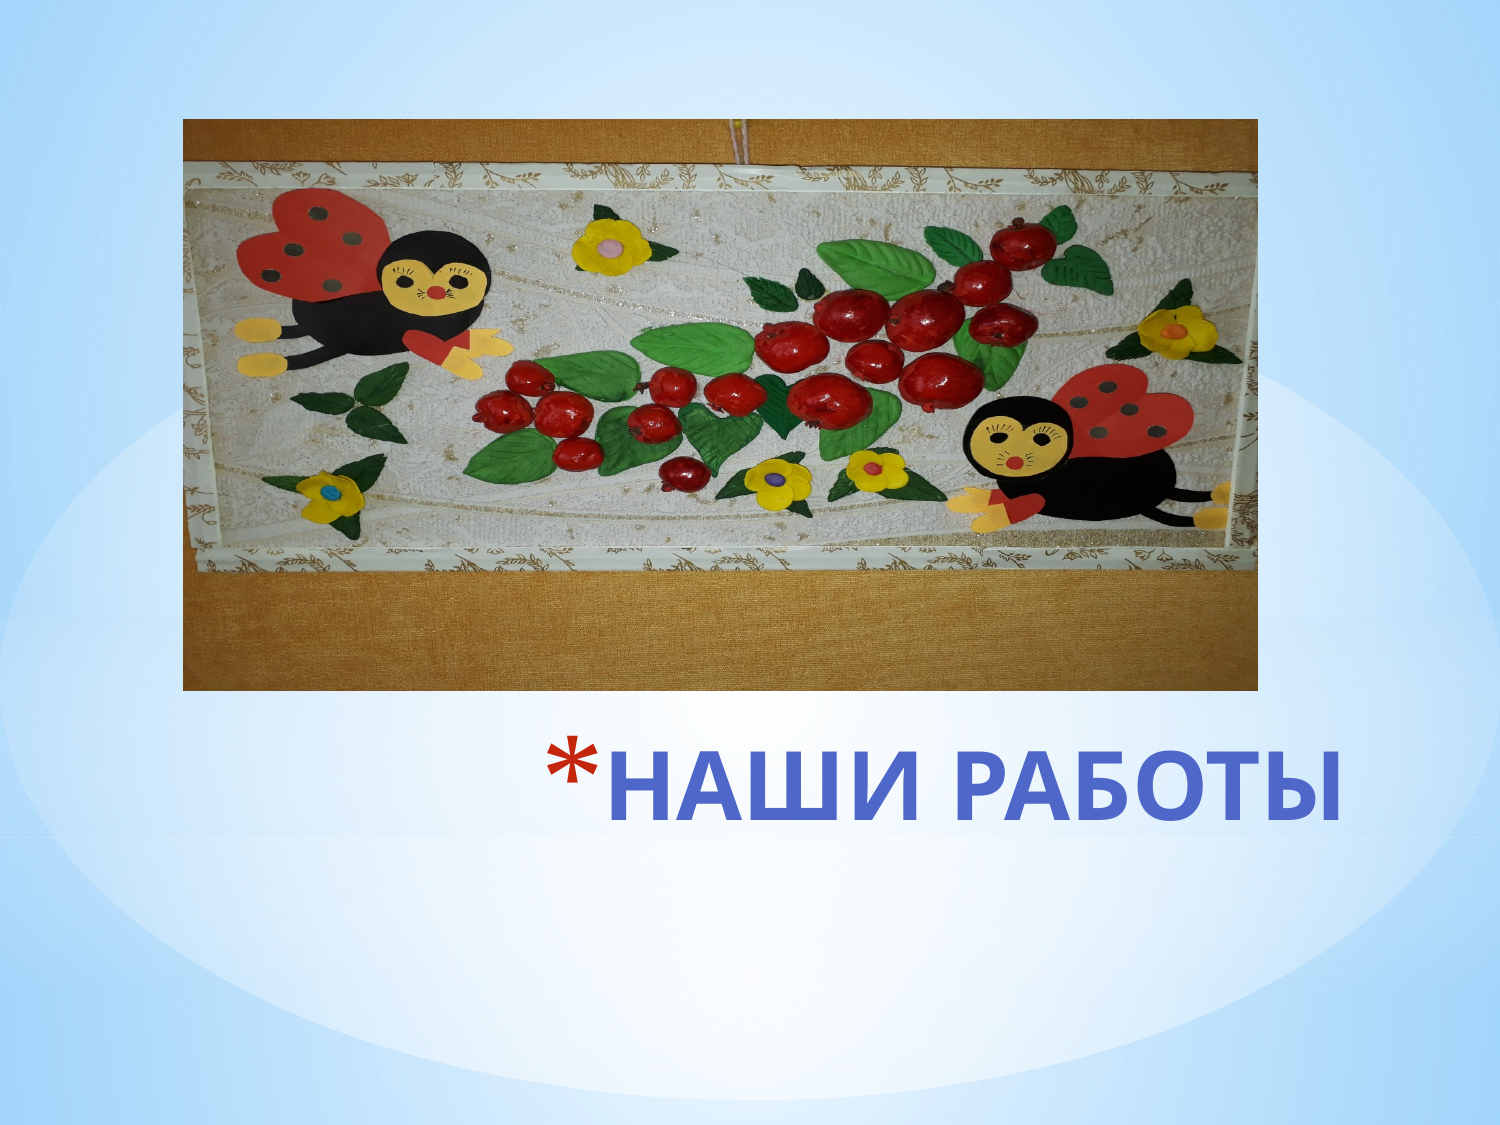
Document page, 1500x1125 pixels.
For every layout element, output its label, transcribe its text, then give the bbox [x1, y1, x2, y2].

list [182, 119, 1259, 691]
title НАШИ РАБОТЫ [294, 717, 1363, 905]
